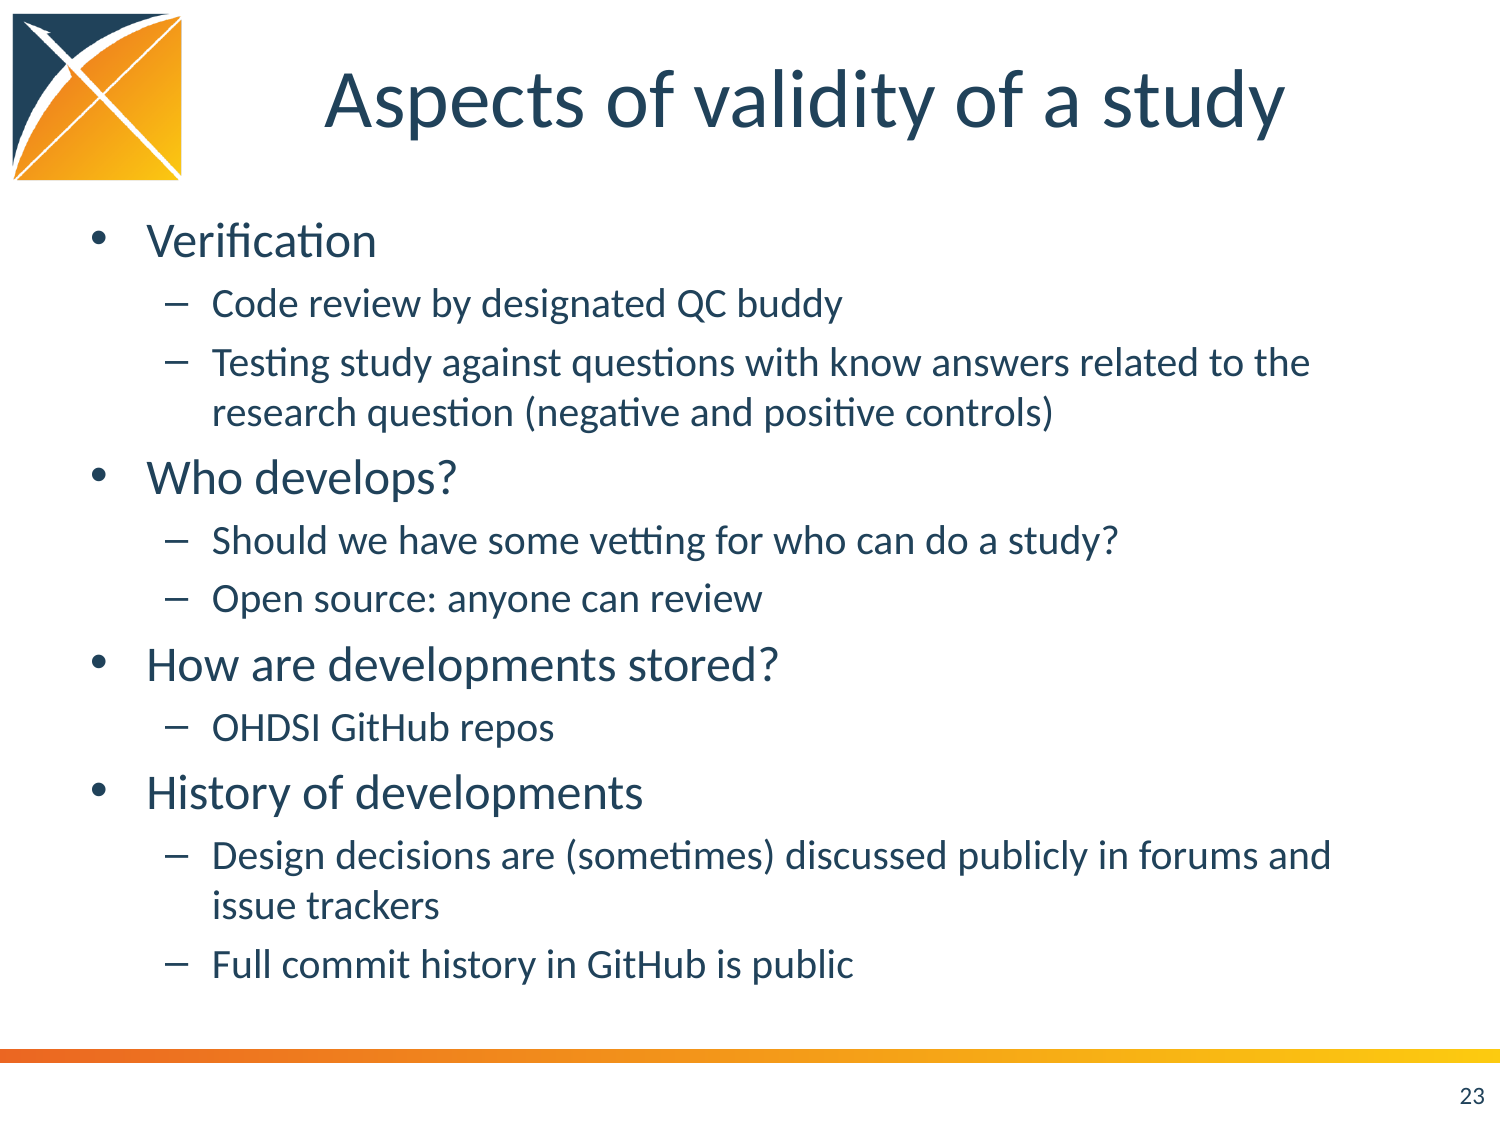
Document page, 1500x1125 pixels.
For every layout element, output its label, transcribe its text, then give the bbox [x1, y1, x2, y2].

slide_number 23 [1149, 1065, 1500, 1125]
list Verification Code review by designated QC buddy Testing study against questions with know answers related to the research question (negative and positive controls) Who develops? Should we have some vetting for who can do a study? Open source: anyone can review How are developments stored? OHDSI GitHub repos History of developments Design decisions are (sometimes) discussed publicly in forums and issue trackers Full commit history in GitHub is public [75, 200, 1425, 1005]
picture [0, 0, 206, 200]
title Aspects of validity of a study [187, 24, 1425, 163]
